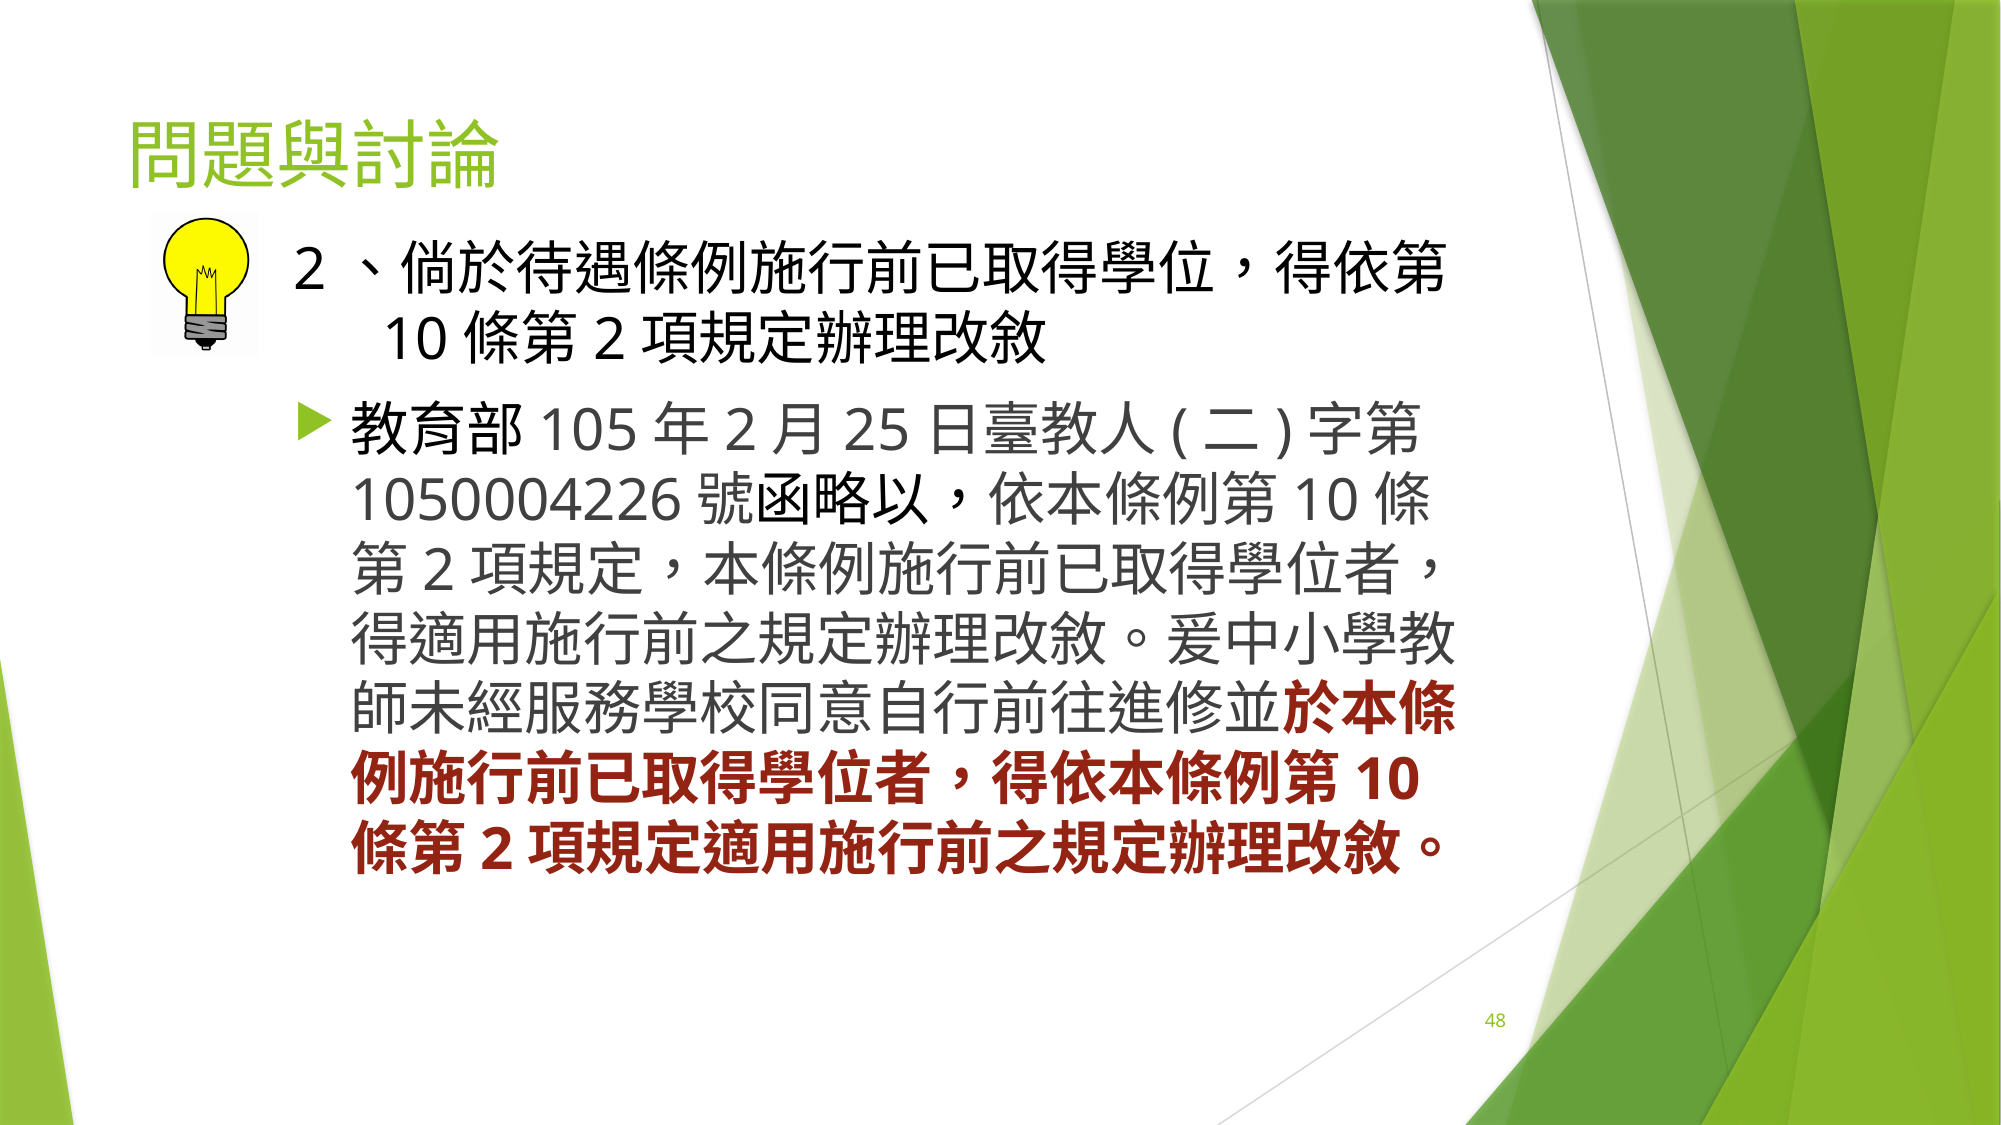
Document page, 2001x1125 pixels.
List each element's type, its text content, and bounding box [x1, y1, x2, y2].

title 問題與討論 [111, 99, 1522, 317]
slide_number 48 [1409, 991, 1522, 1051]
picture [150, 211, 260, 356]
text_box 2、倘於待遇條例施行前已取得學位，得依第10條第2項規定辦理改敘 教育部105年2月25日臺教人(二)字第1050004226號函略以，依本條例第10條第2項規定，本條例施行前已取得學位者，得適用施行前之規定辦理改敘。爰中小學教師未經服務學校同意自行前往進修並於本條例施行前已取得學位者，得依本條例第10條第2項規定適用施行前之規定辦理改敘。 [279, 224, 1478, 971]
